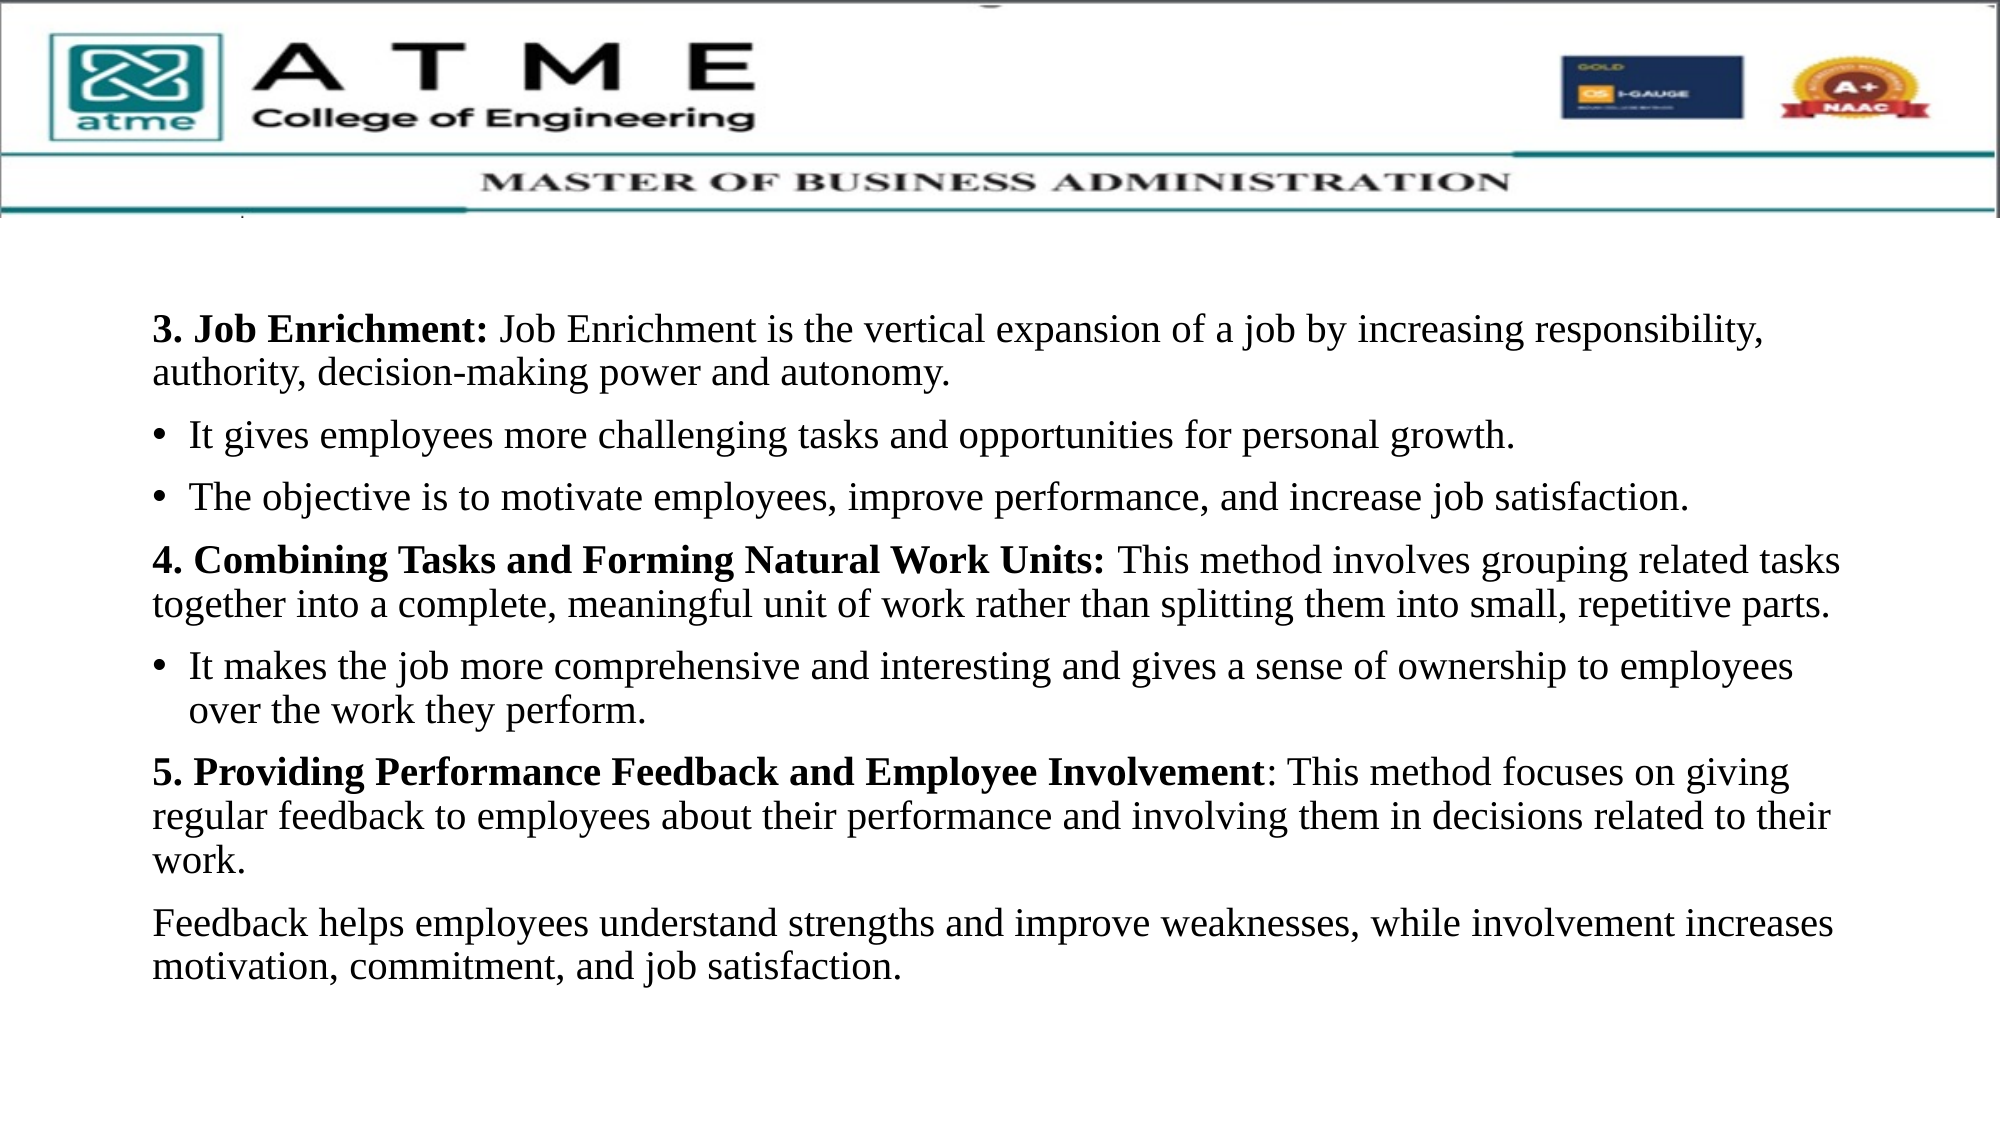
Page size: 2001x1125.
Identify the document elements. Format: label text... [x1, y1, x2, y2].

list 3. Job Enrichment: Job Enrichment is the vertical expansion of a job by increasing responsibility, authority, decision-making power and autonomy. It gives employees more challenging tasks and opportunities for personal growth. The objective is to motivate employees, improve performance, and increase job satisfaction. 4. Combining Tasks and Forming Natural Work Units: This method involves grouping related tasks together into a complete, meaningful unit of work rather than splitting them into small, repetitive parts. It makes the job more comprehensive and interesting and gives a sense of ownership to employees over the work they perform. 5. Providing Performance Feedback and Employee Involvement: This method focuses on giving regular feedback to employees about their performance and involving them in decisions related to their work. Feedback helps employees understand strengths and improve weaknesses, while involvement increases motivation, commitment, and job satisfaction. [137, 299, 1863, 1014]
picture [0, 0, 2000, 218]
